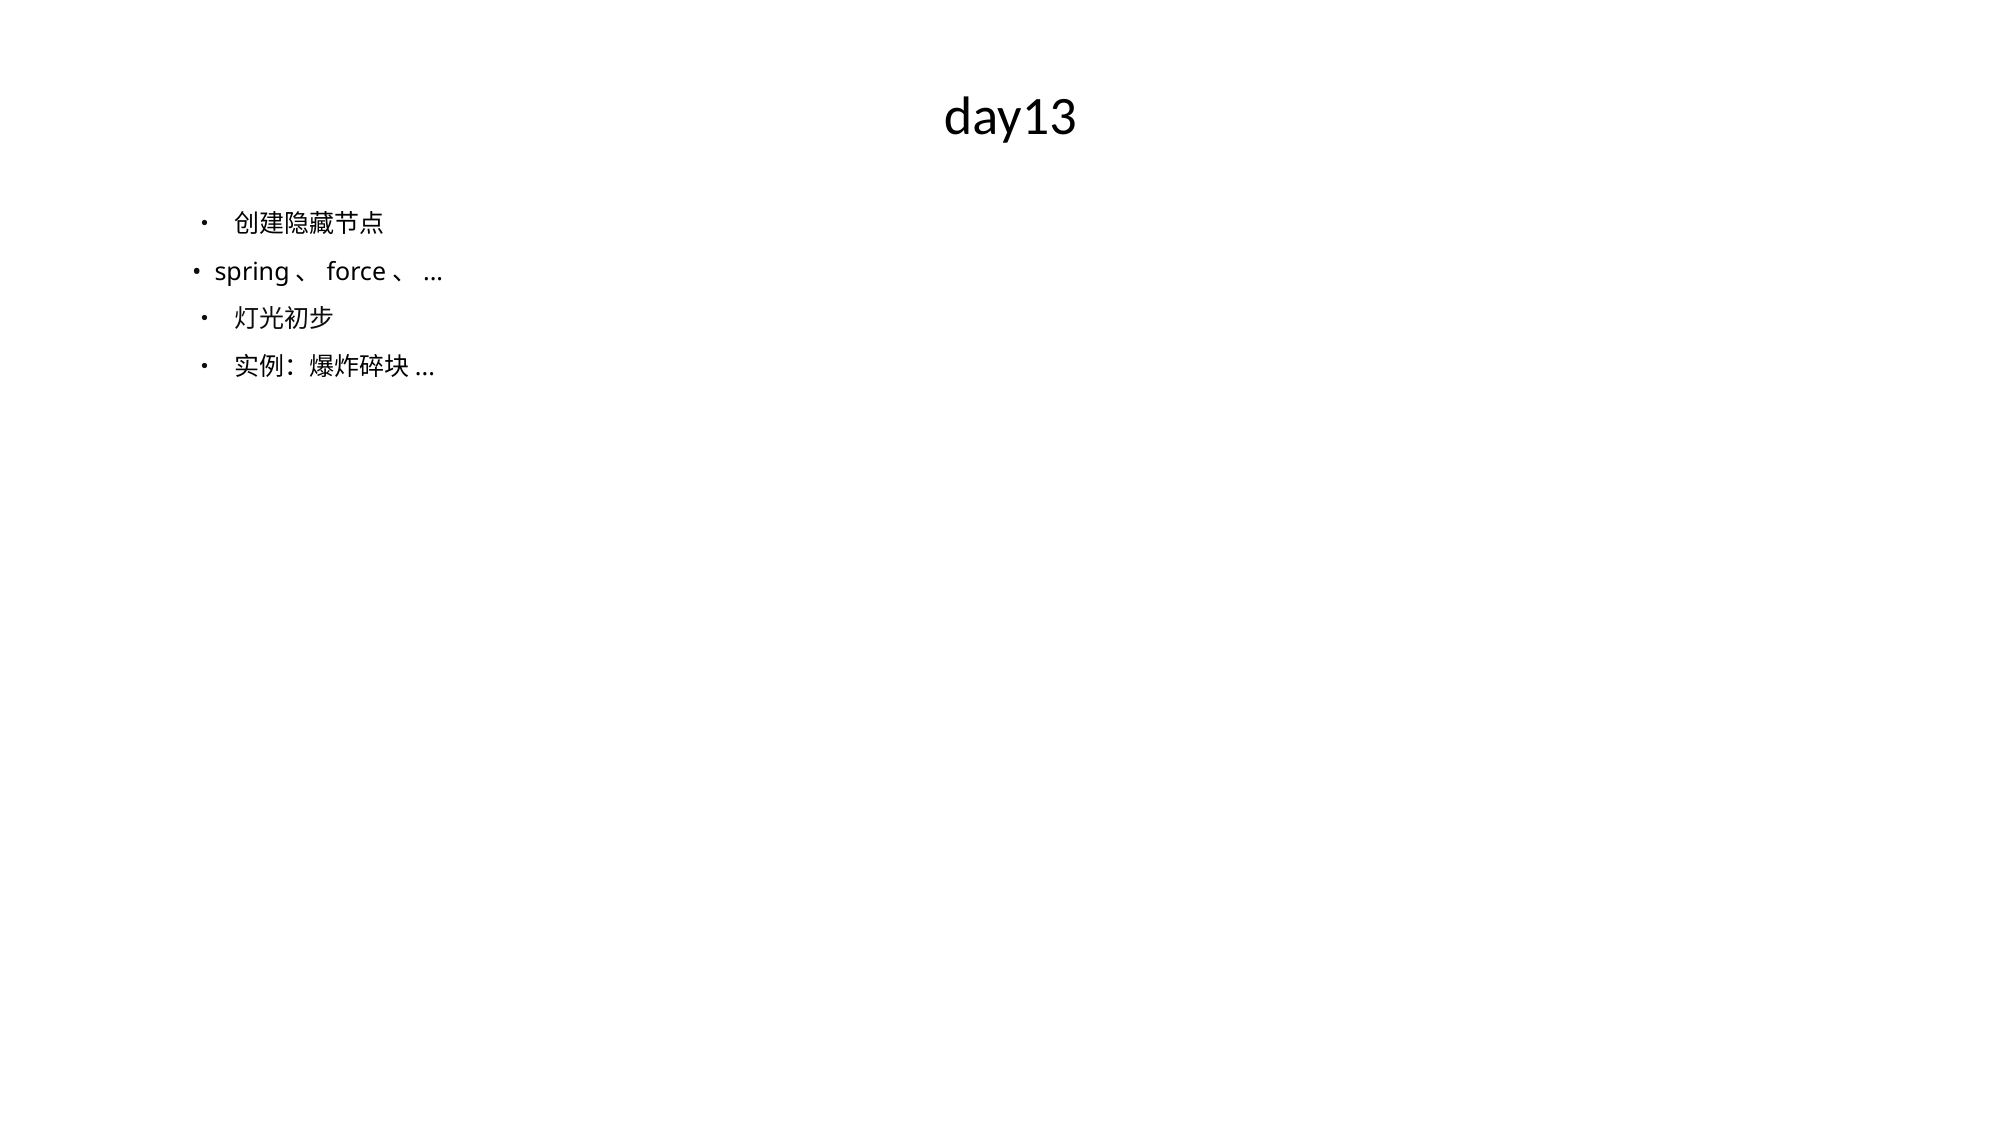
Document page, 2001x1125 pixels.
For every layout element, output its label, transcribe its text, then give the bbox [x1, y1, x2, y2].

title day13 [711, 41, 1309, 154]
subtitle • 创建隐藏节点 • spring、force、... • 灯光初步 • 实例：爆炸碎块... [176, 203, 1815, 903]
